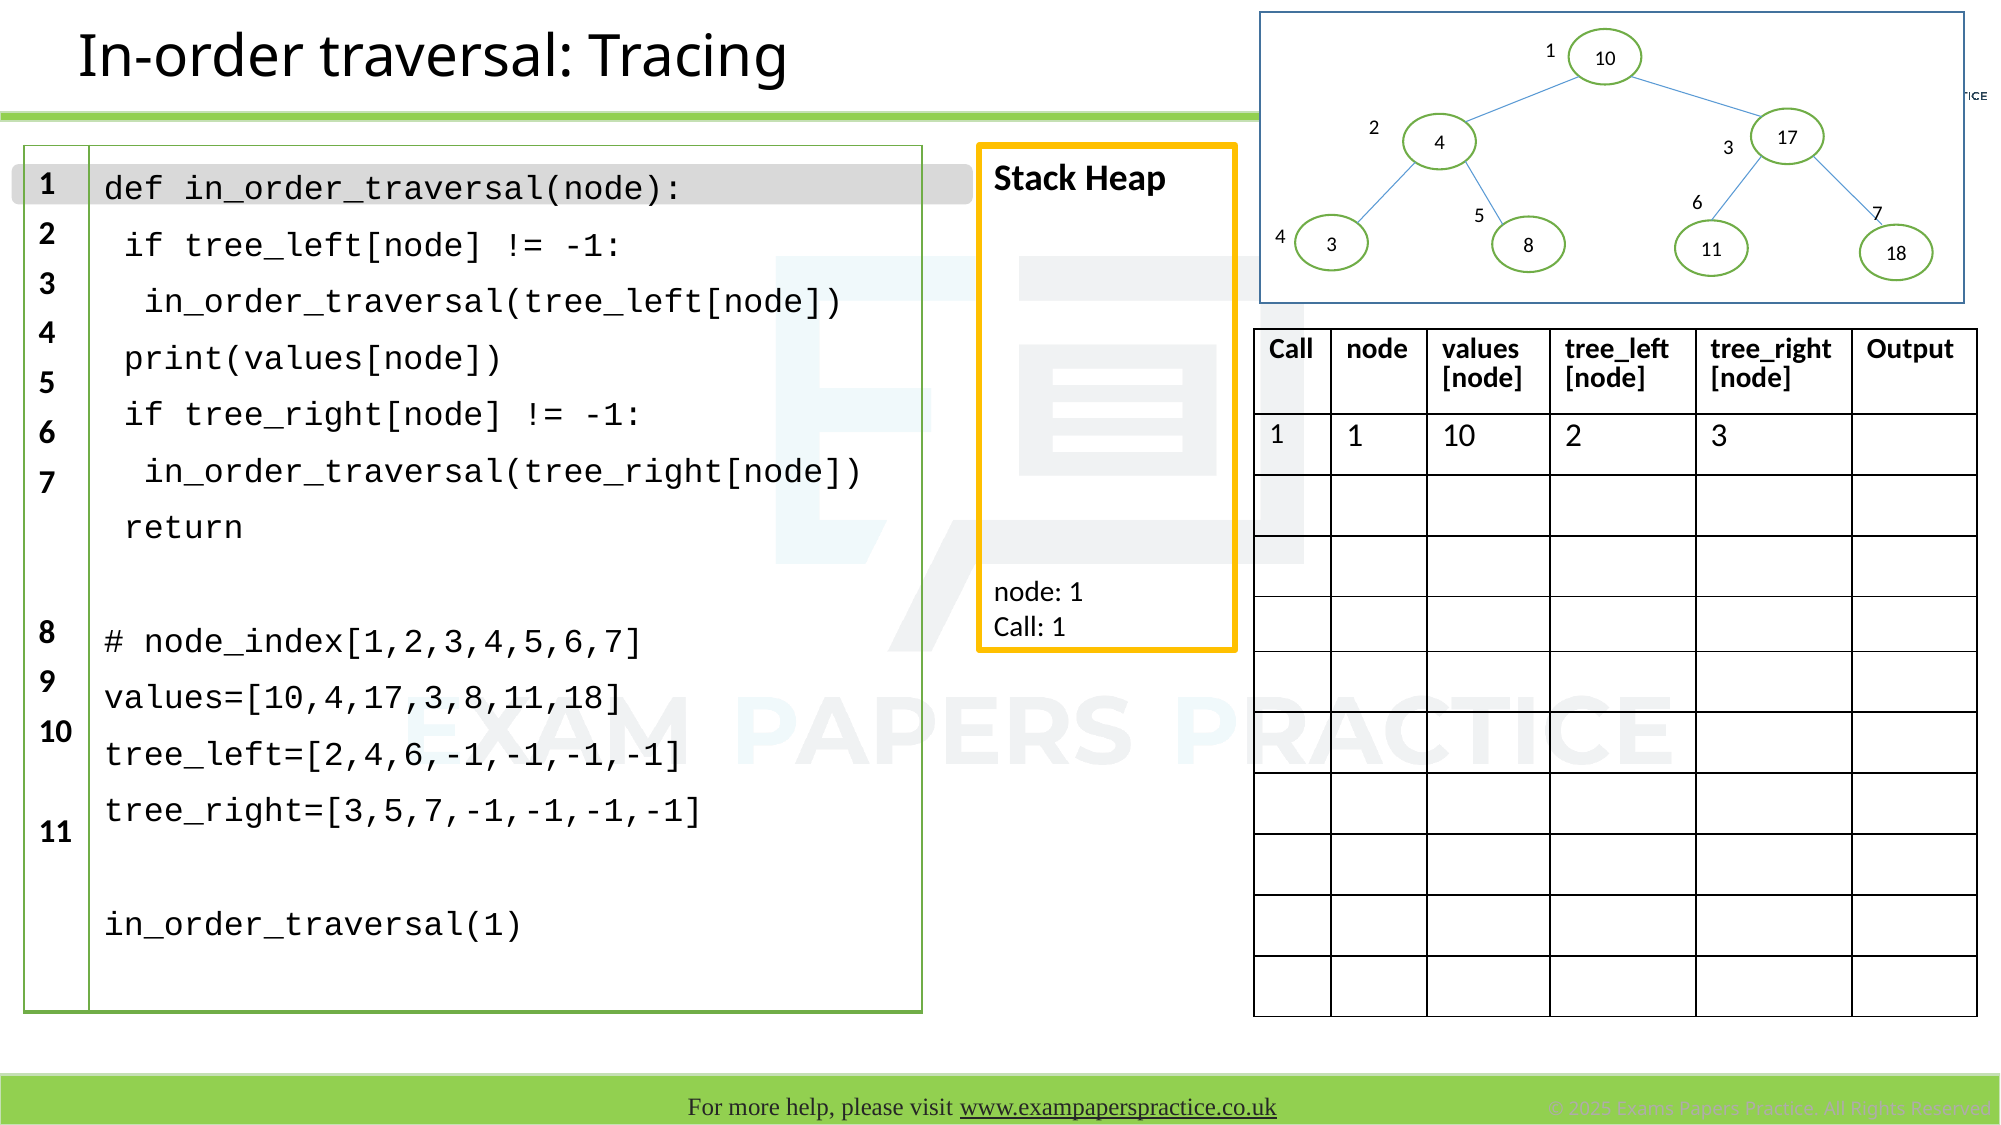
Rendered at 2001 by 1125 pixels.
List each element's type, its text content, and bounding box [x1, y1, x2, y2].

table_cell [1428, 537, 1549, 596]
table_cell [1551, 476, 1695, 535]
table_cell [1697, 713, 1851, 772]
table_cell [1428, 957, 1549, 1016]
table_cell [1697, 896, 1851, 955]
table_cell [1428, 652, 1549, 711]
table_header tree_left [node] [1551, 330, 1695, 413]
table_cell [1697, 835, 1851, 894]
text_box [923, 164, 973, 205]
table_cell [1332, 597, 1426, 651]
table_cell [1255, 597, 1330, 651]
table_cell 1 [1332, 415, 1426, 474]
table_cell [1853, 835, 1976, 894]
table_cell [1551, 774, 1695, 833]
table_cell [1255, 957, 1330, 1016]
table_cell [1551, 835, 1695, 894]
table_cell [1255, 652, 1330, 711]
table_cell [1428, 774, 1549, 833]
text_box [1260, 12, 1965, 303]
table_header Call [1255, 330, 1330, 413]
table_cell 1 [1255, 415, 1330, 474]
table_header 1 2 3 4 5 6 7 8 9 10 11 [25, 146, 88, 1010]
table_cell 10 [1428, 415, 1549, 474]
table_header values [node] [1428, 330, 1549, 413]
table_cell [1255, 476, 1330, 535]
table_cell [1853, 957, 1976, 1016]
table_cell [1255, 835, 1330, 894]
table_cell [1853, 896, 1976, 955]
table_cell [1551, 537, 1695, 596]
table_cell [1332, 652, 1426, 711]
table_cell [1853, 774, 1976, 833]
table_cell [1428, 896, 1549, 955]
table_cell [1853, 415, 1976, 474]
table_cell [1853, 713, 1976, 772]
table_cell [1697, 774, 1851, 833]
table_cell [1332, 957, 1426, 1016]
table_cell [1332, 713, 1426, 772]
table_cell [1332, 476, 1426, 535]
title In-order traversal: Tracing [63, 9, 1405, 106]
table_cell [1255, 774, 1330, 833]
table_cell [1697, 597, 1851, 651]
table_header node [1332, 330, 1426, 413]
table_cell [1697, 476, 1851, 535]
table_header tree_right [node] [1697, 330, 1851, 413]
table_cell [1853, 476, 1976, 535]
table_cell 2 [1551, 415, 1695, 474]
table_cell [1551, 597, 1695, 651]
table_cell [1551, 896, 1695, 955]
table_cell [1428, 835, 1549, 894]
table_cell [1428, 476, 1549, 535]
table_cell [1332, 537, 1426, 596]
table_cell [1551, 957, 1695, 1016]
table_cell [1551, 713, 1695, 772]
table_header Output [1853, 330, 1976, 413]
table_cell [1853, 537, 1976, 596]
table_cell 3 [1697, 415, 1851, 474]
table_cell [1332, 835, 1426, 894]
table_cell [1428, 713, 1549, 772]
text_box Stack Heap node: 1 Call: 1 [979, 145, 1236, 650]
table_cell [1697, 652, 1851, 711]
text_box [11, 164, 23, 205]
table_header def in_order_traversal(node): if tree_left[node] != -1: in_order_traversal(tree_left[node]) print(values[node]) if tree_right[node] != -1: in_order_traversal(tree_right[node]) return # node_index[1,2,3,4,5,6,7] values=[10,4,17,3,8,11,18] tree_left=[2,4,6,-1,-1,-1,-1] tree_right=[3,5,7,-1,-1,-1,-1] in_order_traversal(1) [90, 146, 921, 1010]
table_cell [1255, 713, 1330, 772]
table_cell [1332, 774, 1426, 833]
table_cell [1853, 597, 1976, 651]
table_cell [1697, 957, 1851, 1016]
table_cell [1332, 896, 1426, 955]
table_cell [1697, 537, 1851, 596]
table_cell [1428, 597, 1549, 651]
table_cell [1255, 537, 1330, 596]
table_cell [1551, 652, 1695, 711]
table_cell [1853, 652, 1976, 711]
table_cell [1255, 896, 1330, 955]
